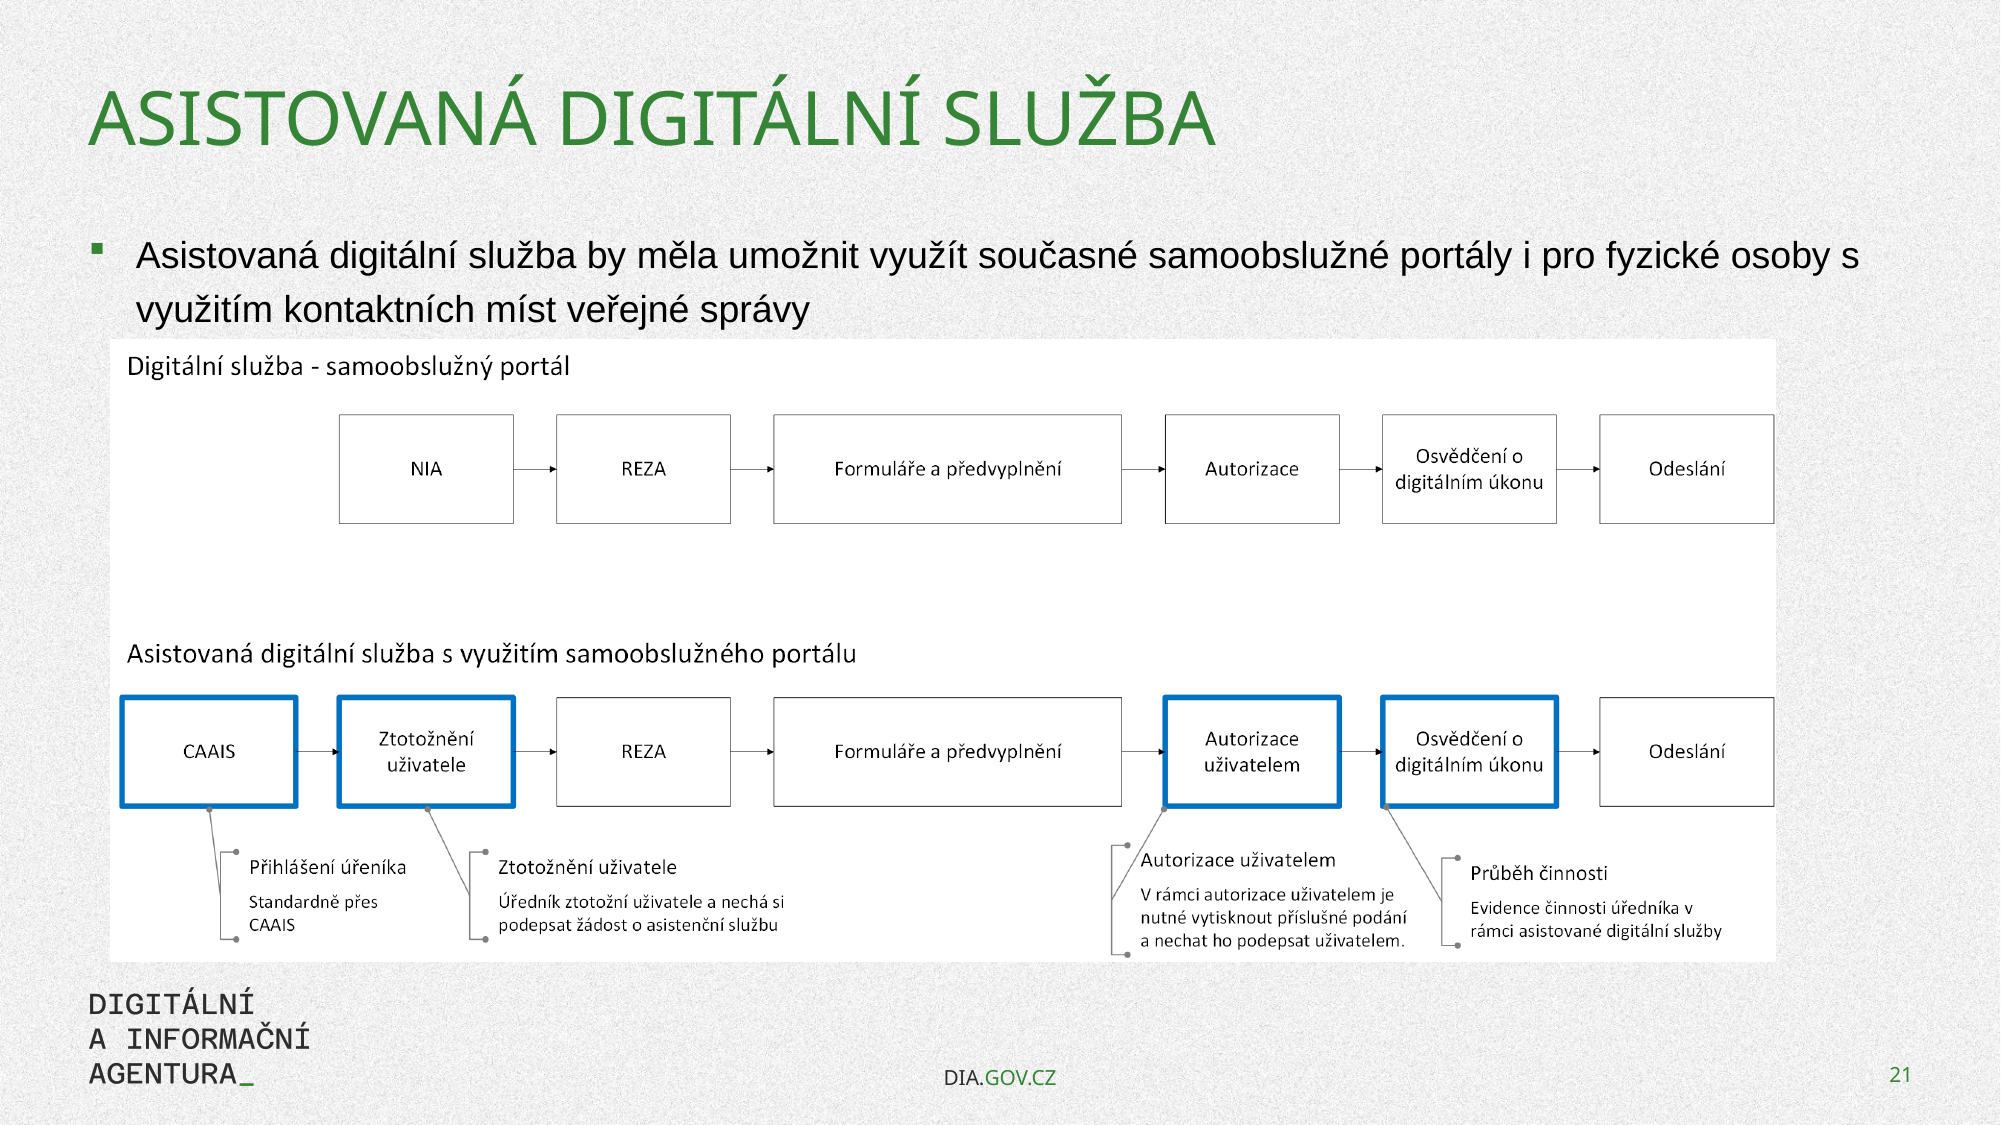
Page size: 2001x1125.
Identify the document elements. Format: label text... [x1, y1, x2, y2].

picture [0, 0, 2001, 1125]
footer DIA.GOV.CZ [558, 1037, 1442, 1098]
list Asistovaná digitální služba by měla umožnit využít současné samoobslužné portály i pro fyzické osoby s využitím kontaktních míst veřejné správy [88, 221, 1912, 435]
title Asistovaná digitální služba [88, 70, 1912, 221]
slide_number 21 [1612, 1037, 1928, 1098]
